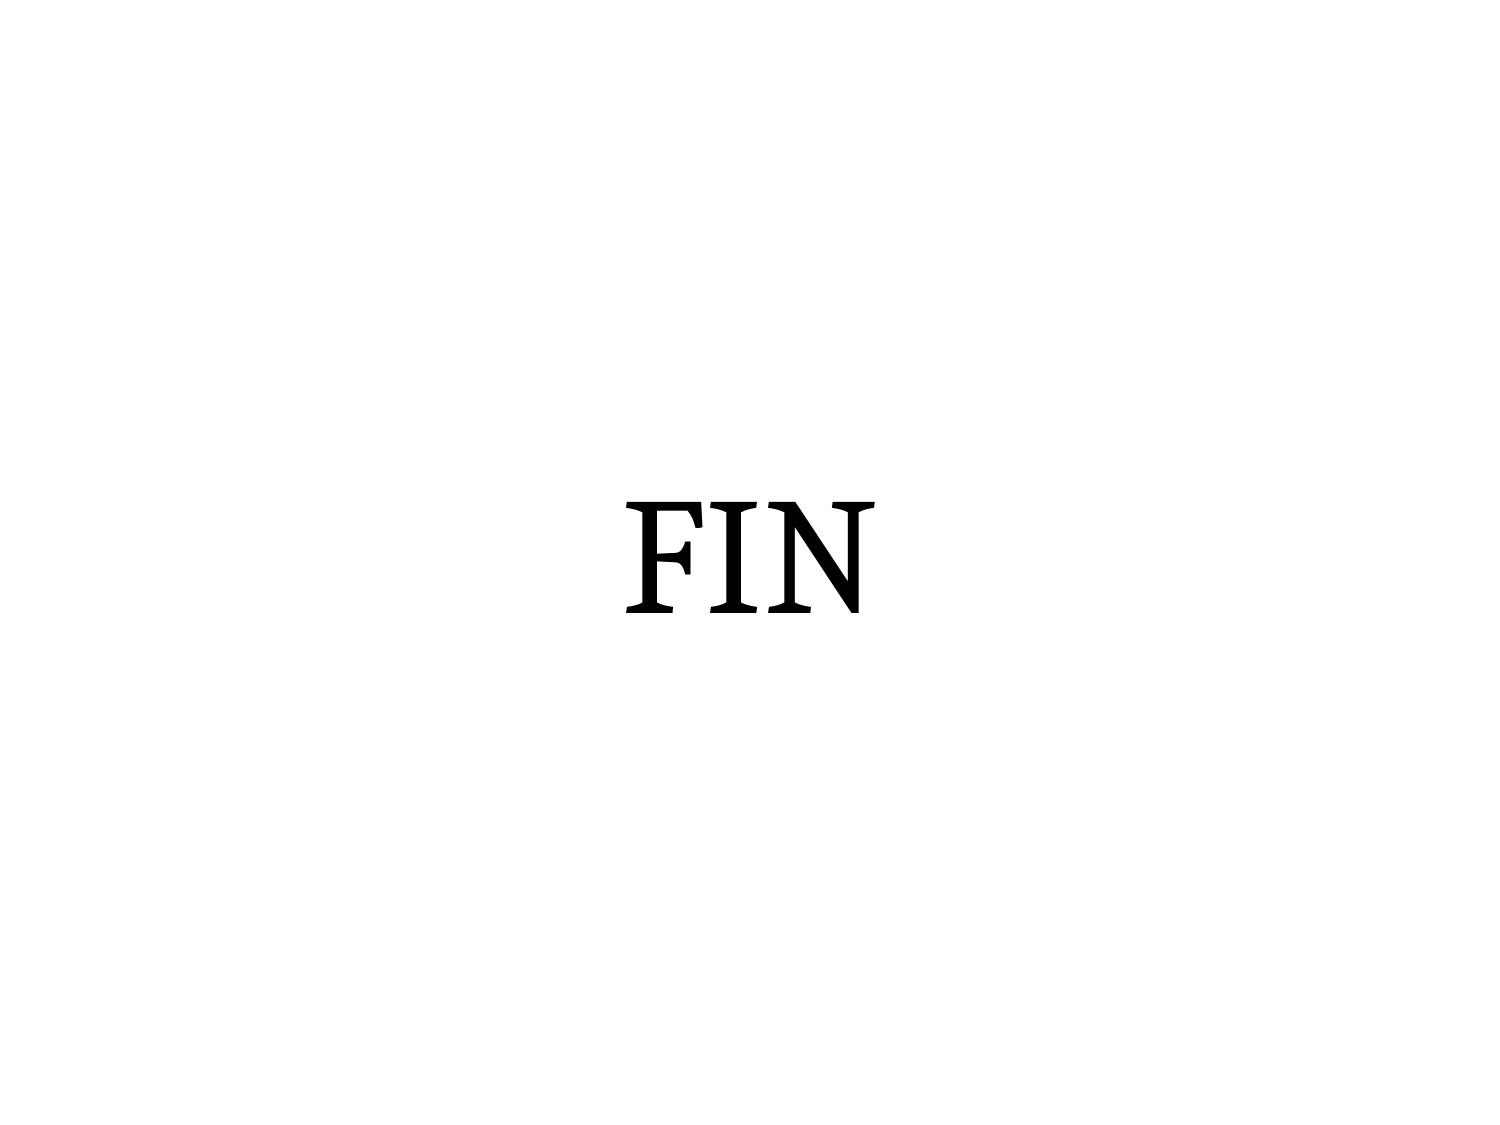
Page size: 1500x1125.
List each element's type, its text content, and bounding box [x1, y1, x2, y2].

title FIN [0, 452, 1500, 641]
